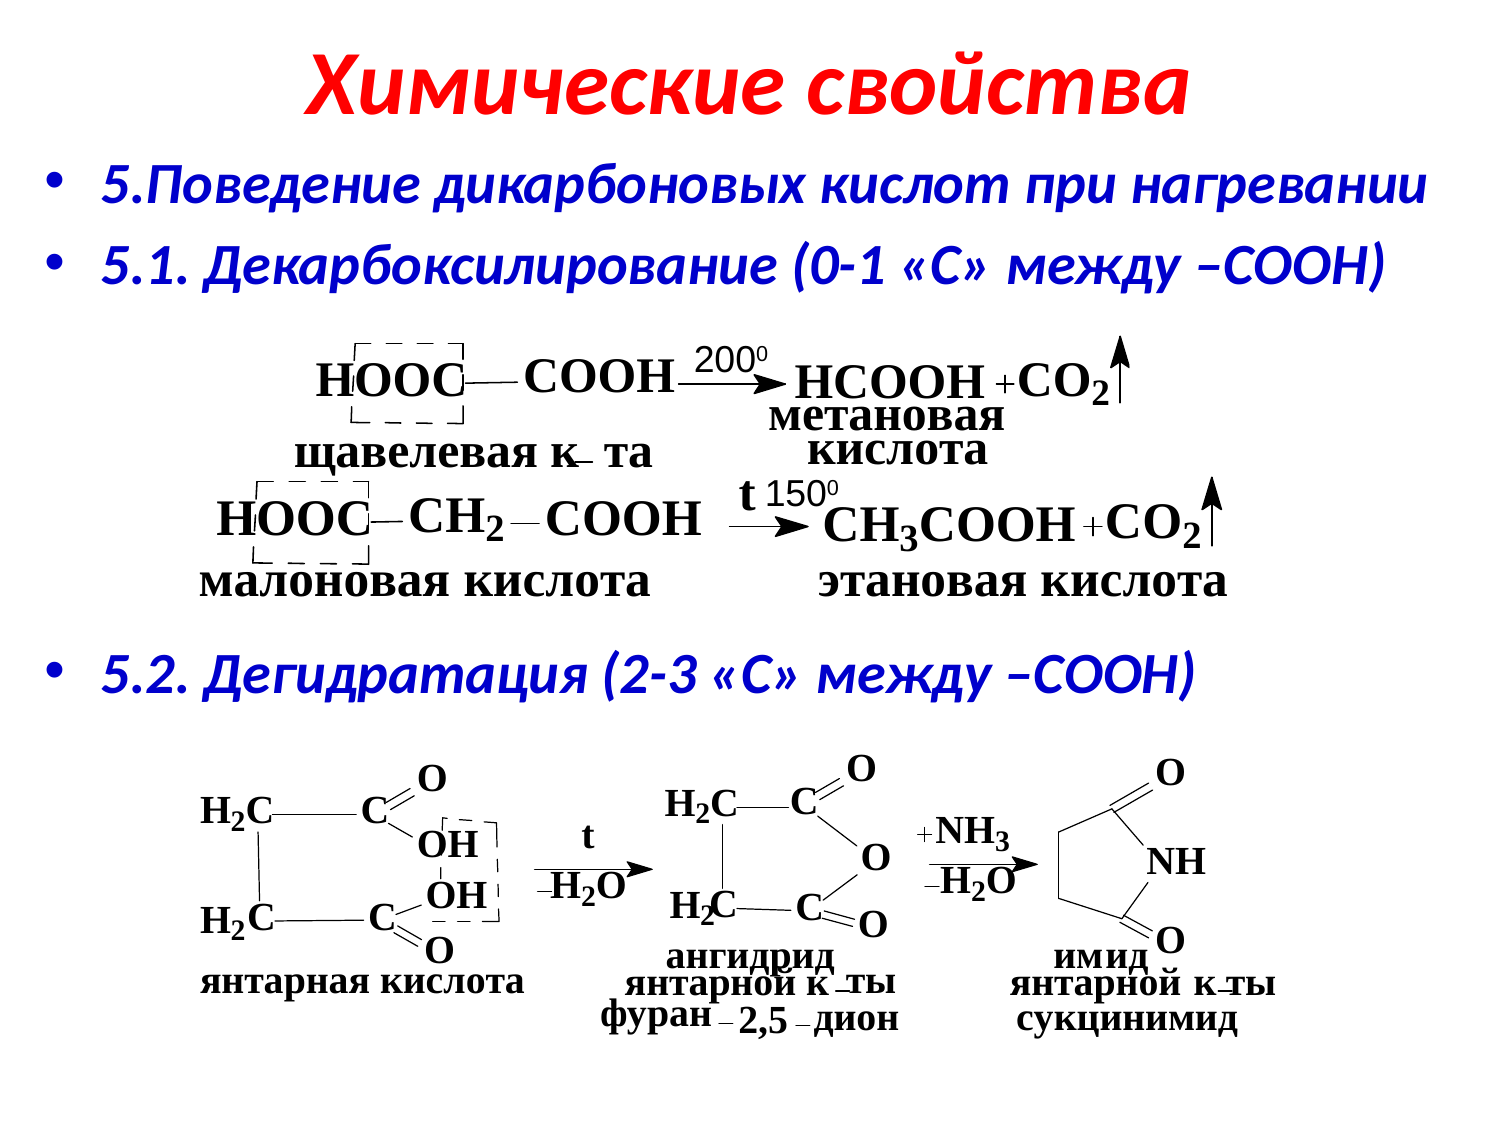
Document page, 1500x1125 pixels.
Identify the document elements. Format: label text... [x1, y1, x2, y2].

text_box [198, 749, 1278, 1044]
title Химические свойства [74, 18, 1426, 136]
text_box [292, 327, 1130, 467]
list 5.Поведение дикарбоновых кислот при нагревании 5.1. Декарбоксилирование (0-1 «С» между –СООН) 5.2. Дегидратация (2-3 «С» между –СООН) [29, 136, 1459, 1095]
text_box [198, 468, 1228, 614]
